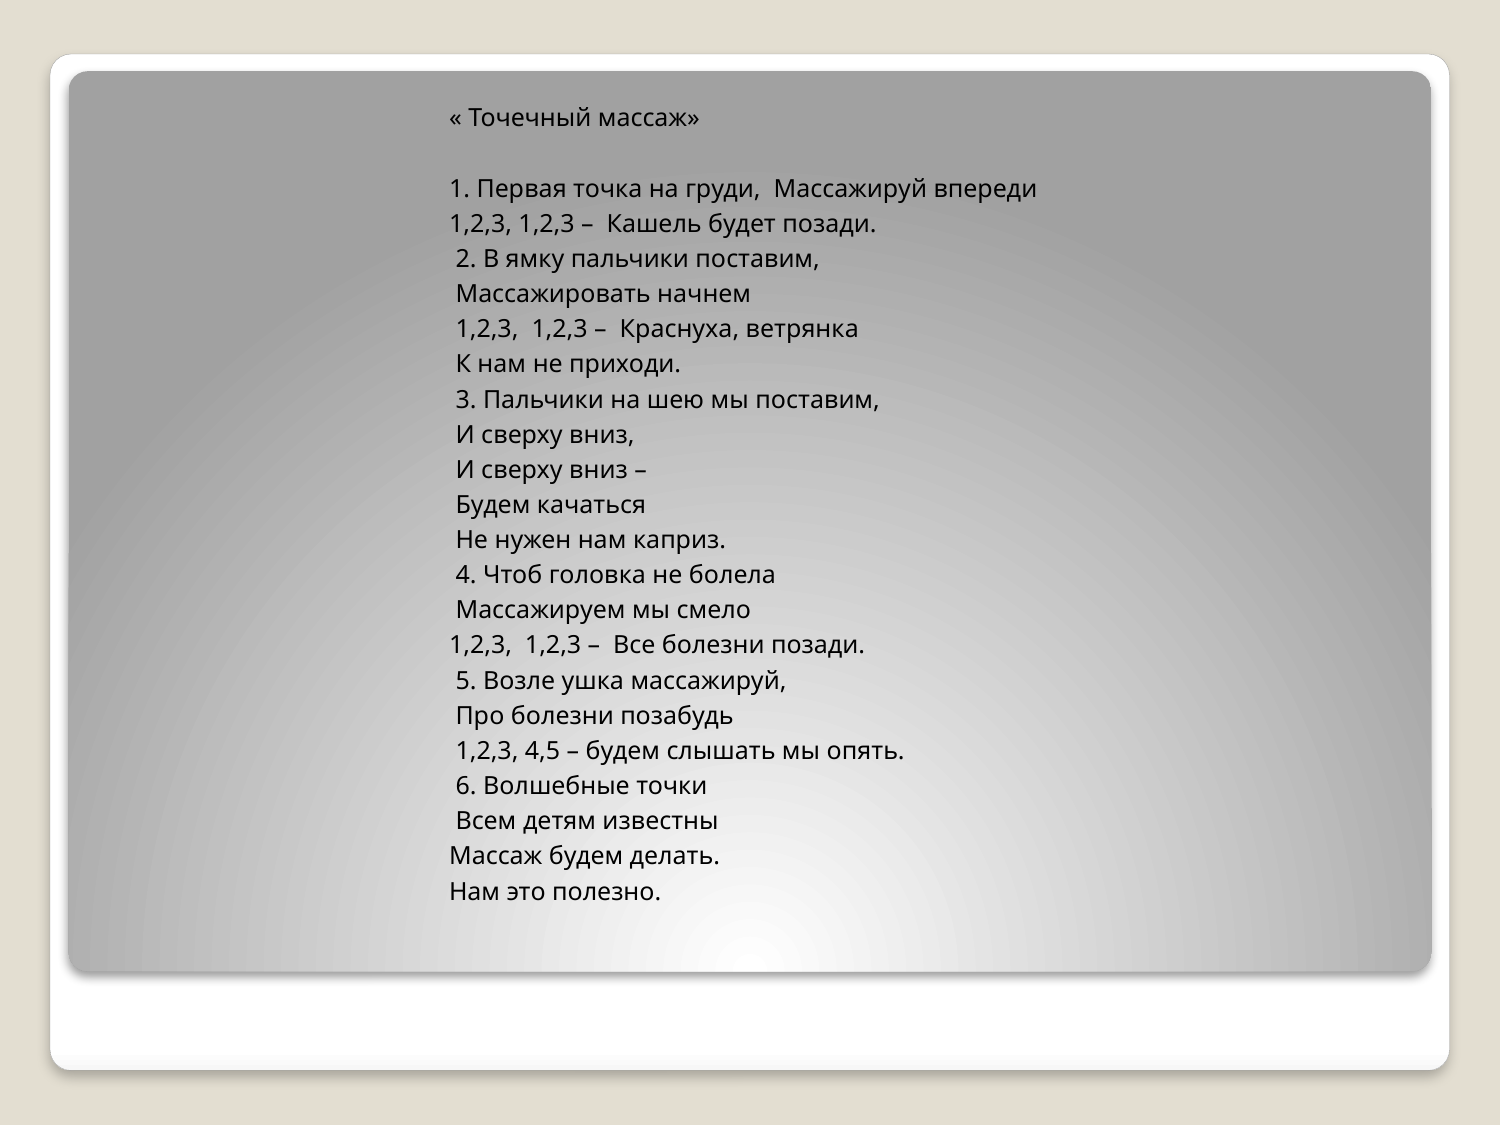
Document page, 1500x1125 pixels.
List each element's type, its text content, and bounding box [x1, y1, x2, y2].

list « Точечный массаж» 1. Первая точка на груди, Массажируй впереди 1,2,3, 1,2,3 – Кашель будет позади. 2. В ямку пальчики поставим, Массажировать начнем 1,2,3, 1,2,3 – Краснуха, ветрянка К нам не приходи. 3. Пальчики на шею мы поставим, И сверху вниз, И сверху вниз – Будем качаться Не нужен нам каприз. 4. Чтоб головка не болела Массажируем мы смело 1,2,3, 1,2,3 – Все болезни позади. 5. Возле ушка массажируй, Про болезни позабудь 1,2,3, 4,5 – будем слышать мы опять. 6. Волшебные точки Всем детям известны Массаж будем делать. Нам это полезно. [419, 86, 1176, 1059]
